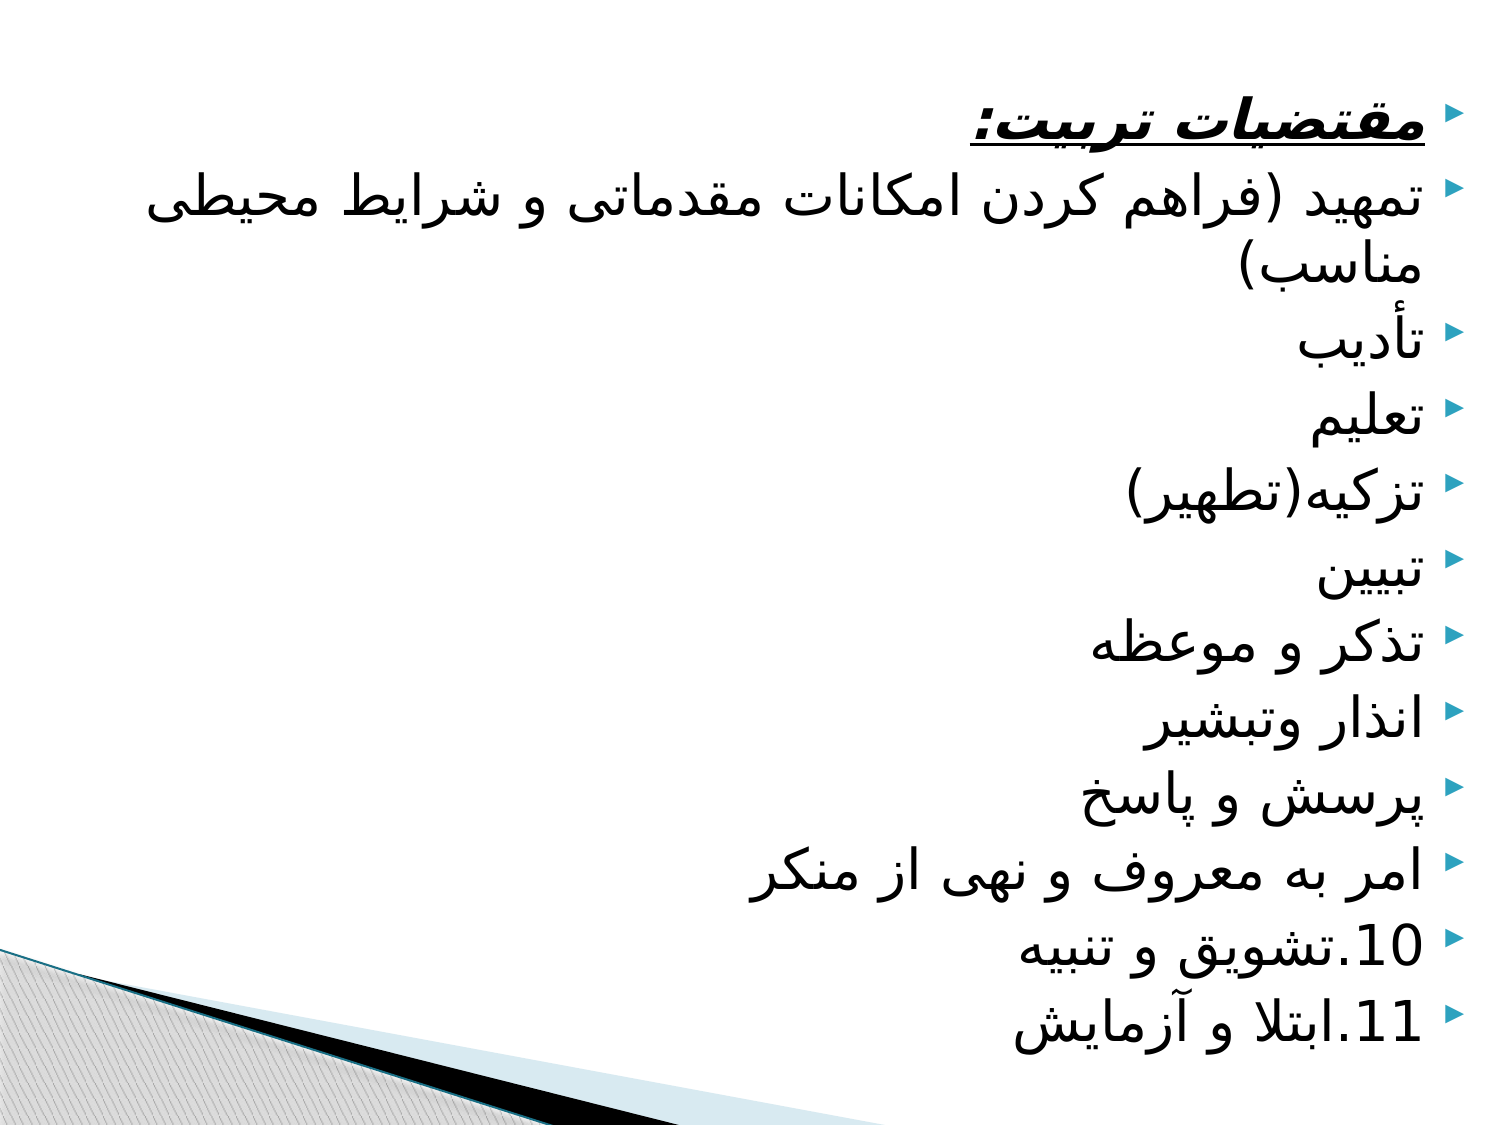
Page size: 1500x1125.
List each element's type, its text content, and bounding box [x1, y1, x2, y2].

list مقتضيات تربیت: تمهيد (فراهم کردن امکانات مقدماتی و شرايط محيطی مناسب) تأديب تعليم تزكيه(تطهير) تبيین تذکر و موعظه انذار وتبشیر پرسش و پاسخ امر به معروف و نهی از منکر 10.تشویق و تنبیه 11.ابتلا و آزمایش [0, 0, 1500, 1125]
